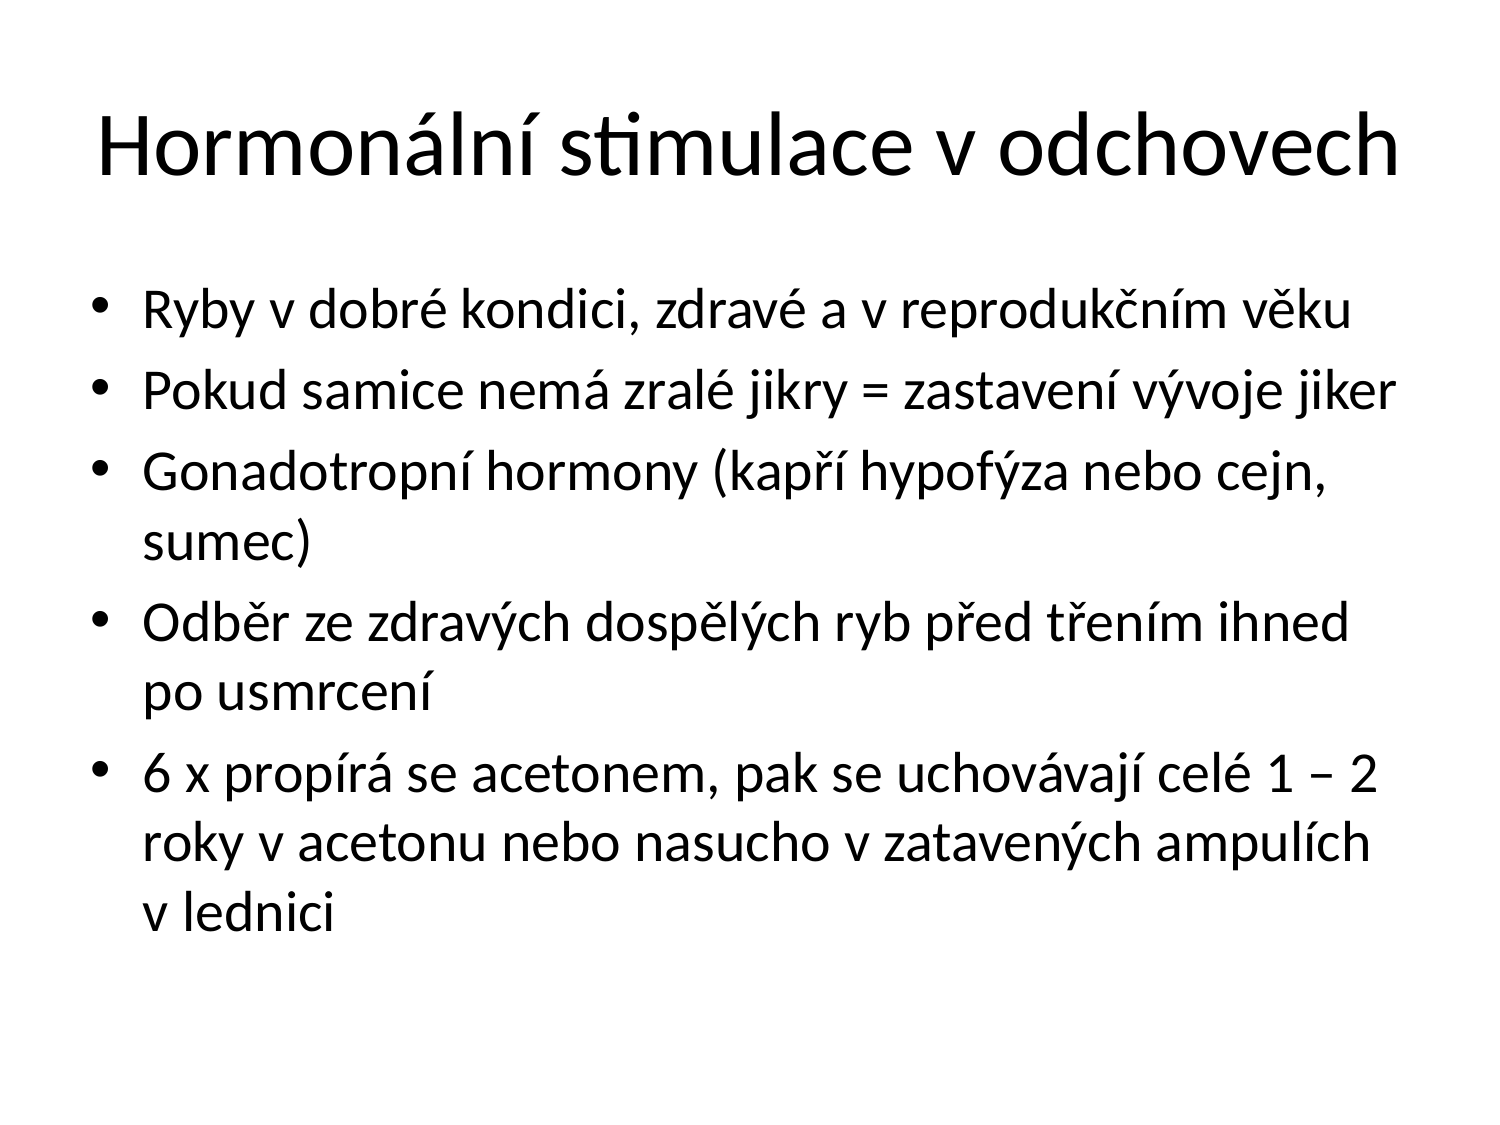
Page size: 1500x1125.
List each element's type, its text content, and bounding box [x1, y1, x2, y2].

title Hormonální stimulace v odchovech [75, 45, 1425, 233]
list Ryby v dobré kondici, zdravé a v reprodukčním věku Pokud samice nemá zralé jikry = zastavení vývoje jiker Gonadotropní hormony (kapří hypofýza nebo cejn, sumec) Odběr ze zdravých dospělých ryb před třením ihned po usmrcení 6 x propírá se acetonem, pak se uchovávají celé 1 – 2 roky v acetonu nebo nasucho v zatavených ampulích v lednici [75, 262, 1425, 1005]
